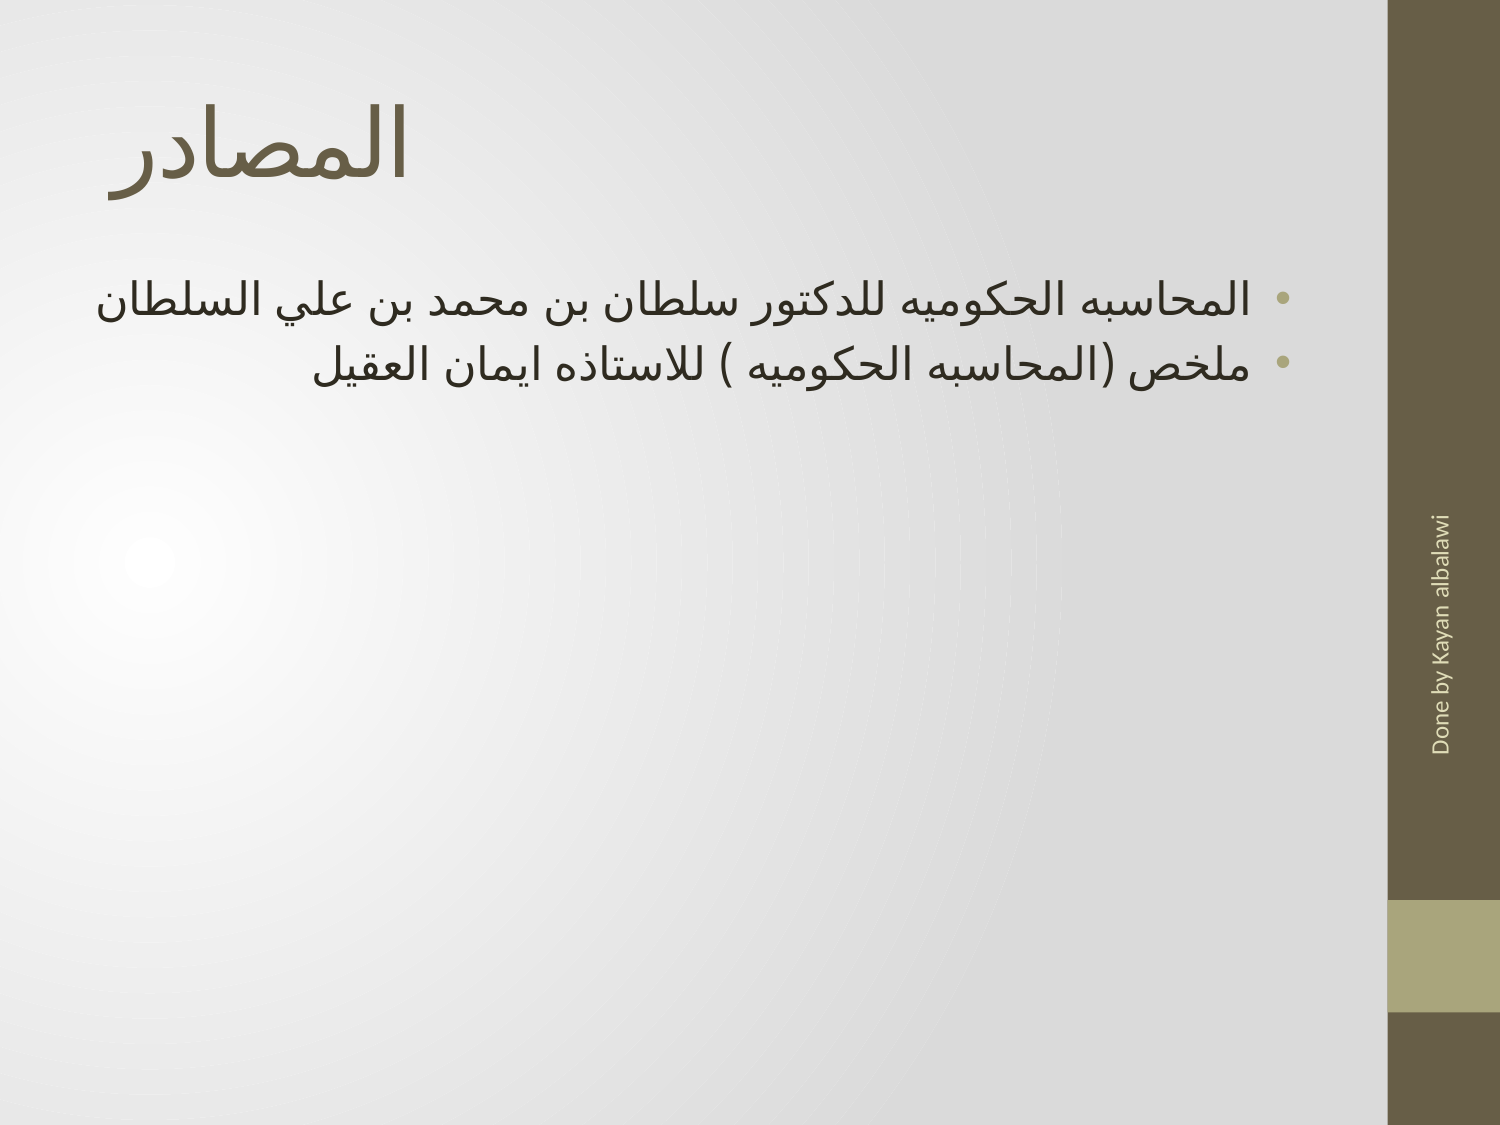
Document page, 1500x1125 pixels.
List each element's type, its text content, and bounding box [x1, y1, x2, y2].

title المصادر [75, 45, 1325, 233]
list المحاسبه الحكوميه للدكتور سلطان بن محمد بن علي السلطان ملخص (المحاسبه الحكوميه ) للاستاذه ايمان العقيل [75, 262, 1325, 1050]
footer Done by Kayan albalawi [1408, 500, 1469, 889]
